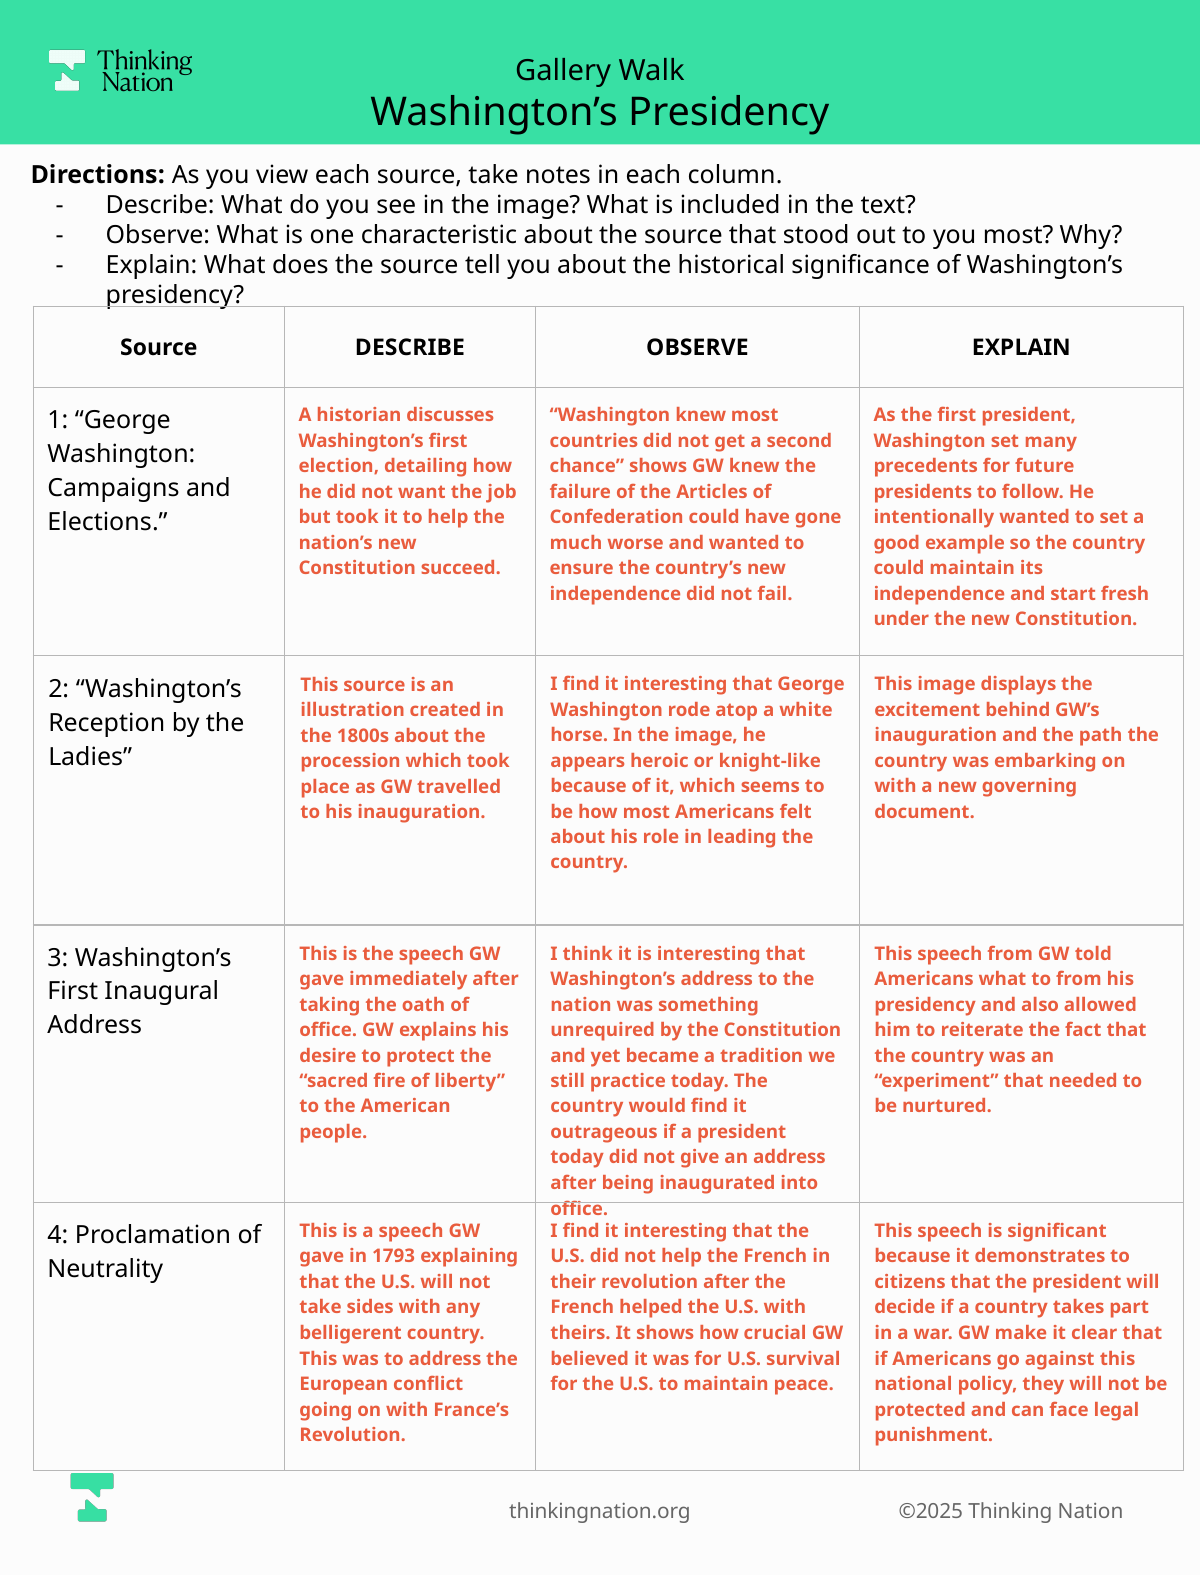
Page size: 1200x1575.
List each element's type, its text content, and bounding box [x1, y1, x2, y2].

table_cell I think it is interesting that Washington’s address to the nation was something unrequired by the Constitution and yet became a tradition we still practice today. The country would find it outrageous if a president today did not give an address after being inaugurated into office. [536, 926, 859, 1202]
table_cell This speech is significant because it demonstrates to citizens that the president will decide if a country takes part in a war. GW make it clear that if Americans go against this national policy, they will not be protected and can face legal punishment. [860, 1203, 1183, 1470]
text_box Gallery Walk Washington’s Presidency [0, 0, 1200, 145]
table_cell “Washington knew most countries did not get a second chance” shows GW knew the failure of the Articles of Confederation could have gone much worse and wanted to ensure the country’s new independence did not fail. [536, 388, 859, 655]
table_header DESCRIBE [285, 307, 535, 387]
picture [33, 35, 197, 104]
text_box ©2025 Thinking Nation [854, 1483, 1139, 1532]
table_cell I find it interesting that the U.S. did not help the French in their revolution after the French helped the U.S. with theirs. It shows how crucial GW believed it was for U.S. survival for the U.S. to maintain peace. [536, 1203, 859, 1470]
table_cell 2: “Washington’s Reception by the Ladies” [34, 656, 284, 924]
table_cell 4: Proclamation of Neutrality [34, 1203, 284, 1470]
table_cell This is a speech GW gave in 1793 explaining that the U.S. will not take sides with any belligerent country. This was to address the European conflict going on with France’s Revolution. [285, 1203, 535, 1470]
table_cell This is the speech GW gave immediately after taking the oath of office. GW explains his desire to protect the “sacred fire of liberty” to the American people. [285, 926, 535, 1202]
table_cell This image displays the excitement behind GW’s inauguration and the path the country was embarking on with a new governing document. [860, 656, 1183, 924]
table_cell 1: “George Washington: Campaigns and Elections.” [34, 388, 284, 655]
table_header OBSERVE [536, 307, 859, 387]
text_box Directions: As you view each source, take notes in each column. Describe: What do you see in the image? What is included in the text? Observe: What is one characteristic about the source that stood out to you most? Why? Explain: What does the source tell you about the historical significance of Washington’s presidency? [16, 144, 1184, 323]
picture [58, 1463, 126, 1531]
table_cell I find it interesting that George Washington rode atop a white horse. In the image, he appears heroic or knight-like because of it, which seems to be how most Americans felt about his role in leading the country. [536, 656, 859, 924]
table_cell As the first president, Washington set many precedents for future presidents to follow. He intentionally wanted to set a good example so the country could maintain its independence and start fresh under the new Constitution. [860, 388, 1183, 655]
table_header EXPLAIN [860, 307, 1183, 387]
table_cell A historian discusses Washington’s first election, detailing how he did not want the job but took it to help the nation’s new Constitution succeed. [285, 388, 535, 655]
table_header Source [34, 307, 284, 387]
table_cell This source is an illustration created in the 1800s about the procession which took place as GW travelled to his inauguration. [285, 656, 535, 924]
table_cell 3: Washington’s First Inaugural Address [34, 926, 284, 1202]
text_box thinkingnation.org [457, 1483, 742, 1532]
table_cell This speech from GW told Americans what to from his presidency and also allowed him to reiterate the fact that the country was an “experiment” that needed to be nurtured. [860, 926, 1183, 1202]
